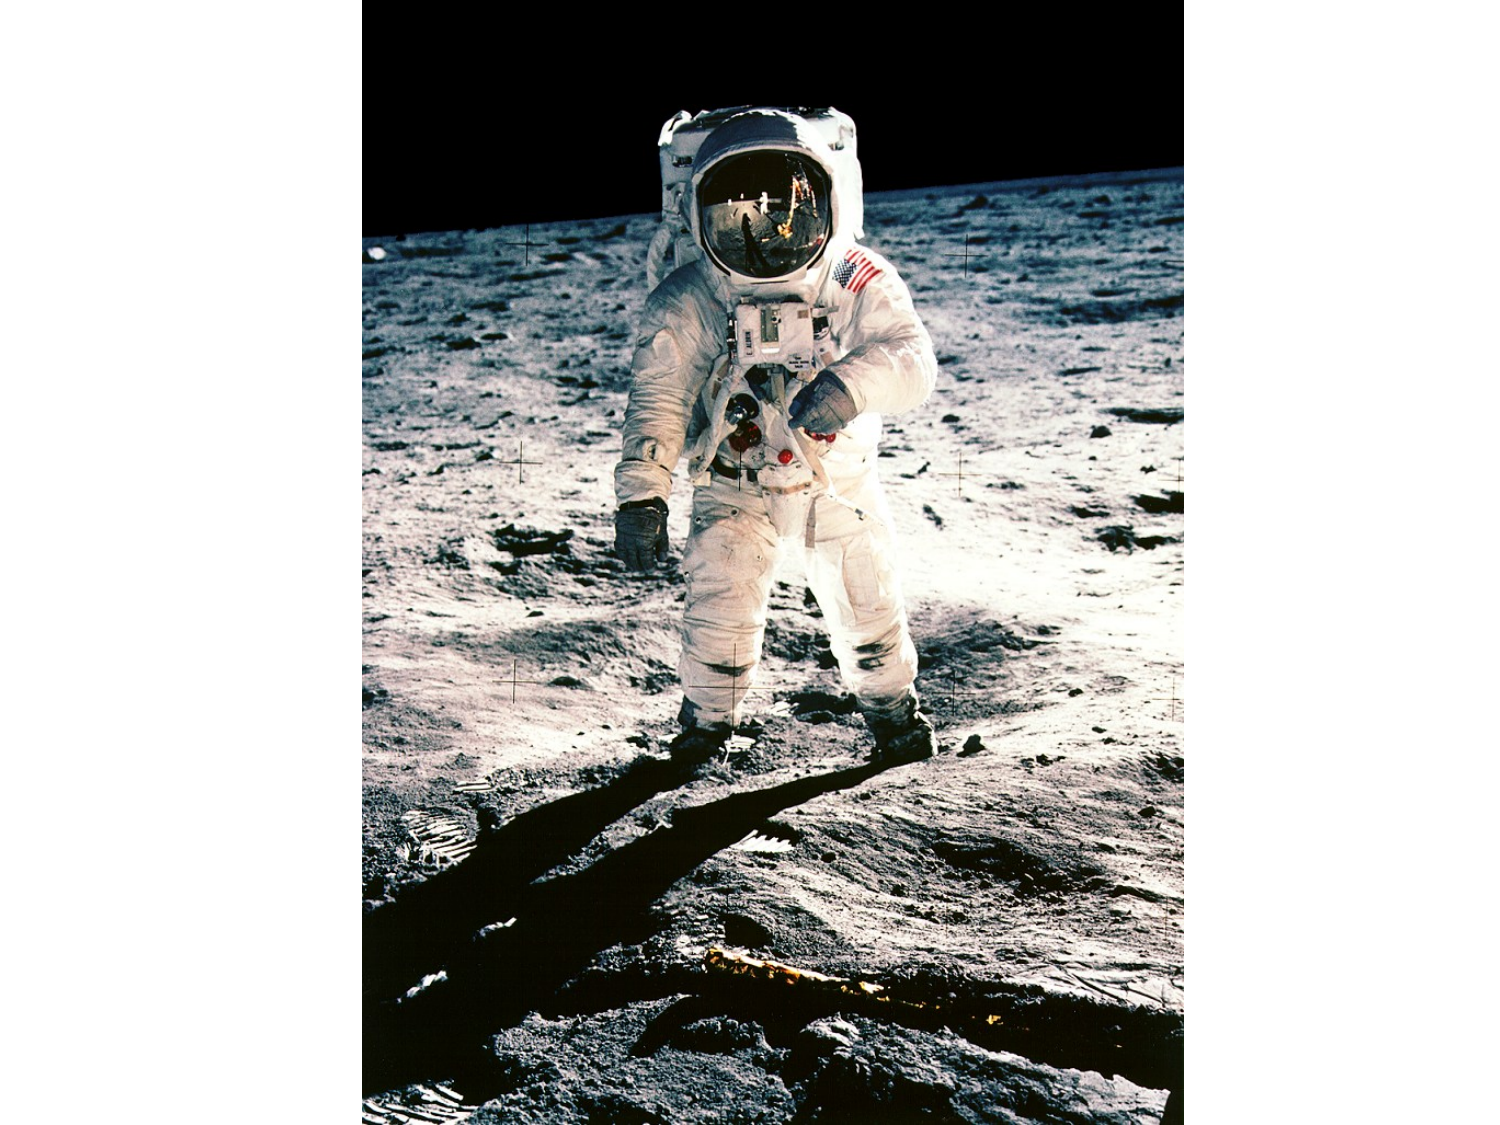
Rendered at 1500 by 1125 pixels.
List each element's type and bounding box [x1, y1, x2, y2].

list [0, 0, 1500, 1125]
